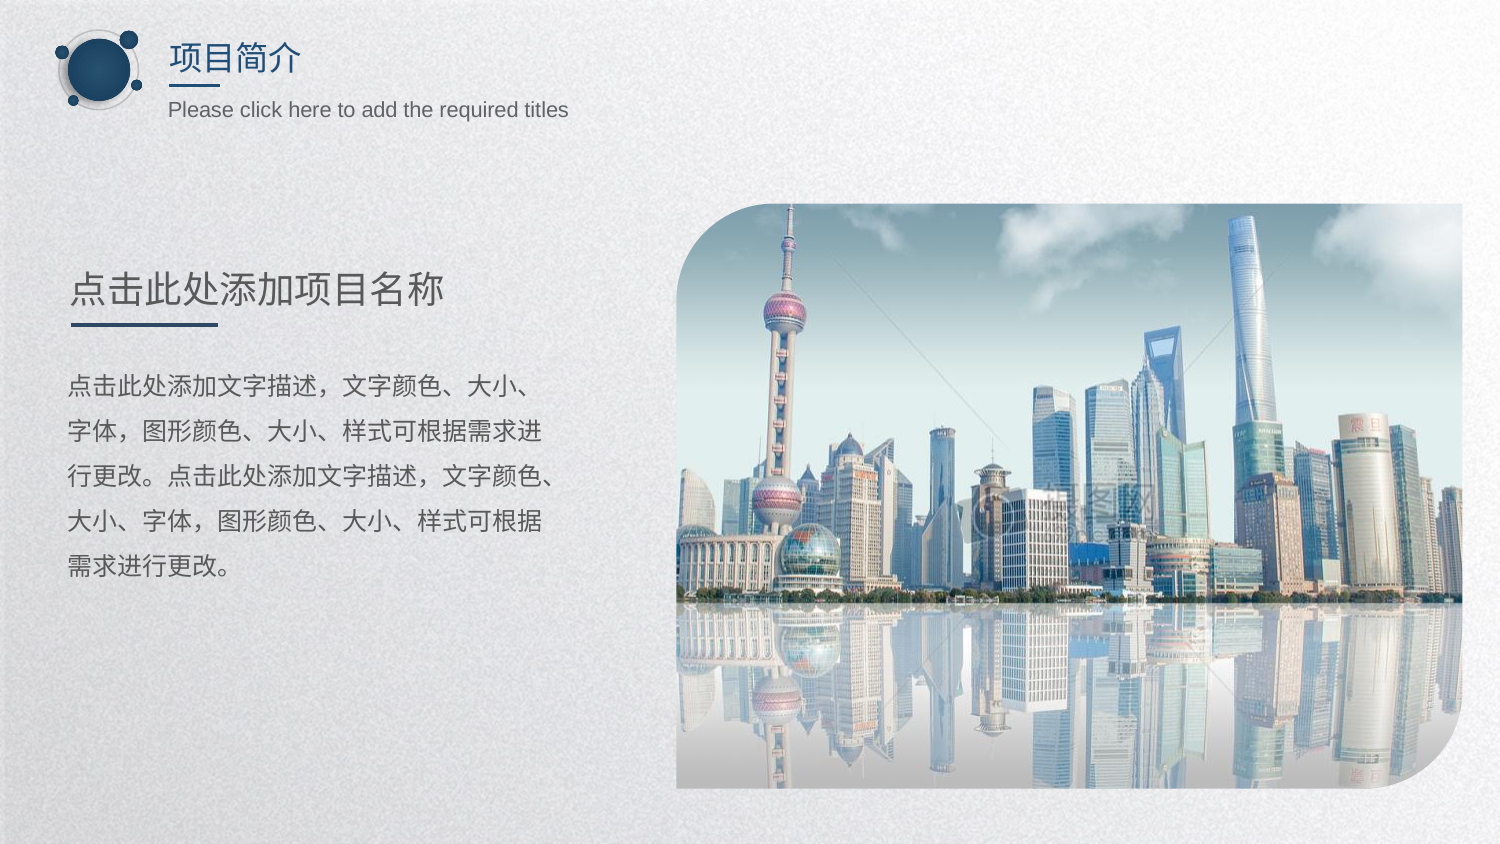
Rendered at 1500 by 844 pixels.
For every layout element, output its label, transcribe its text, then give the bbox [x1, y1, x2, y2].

text_box 项目简介 [154, 30, 318, 85]
text_box Please click here to add the required titles [153, 88, 677, 130]
picture [0, 0, 1500, 844]
text_box 点击此处添加项目名称 [55, 258, 566, 319]
text_box 点击此处添加文字描述，文字颜色、大小、字体，图形颜色、大小、样式可根据需求进行更改。点击此处添加文字描述，文字颜色、大小、字体，图形颜色、大小、样式可根据需求进行更改。 [53, 348, 566, 588]
